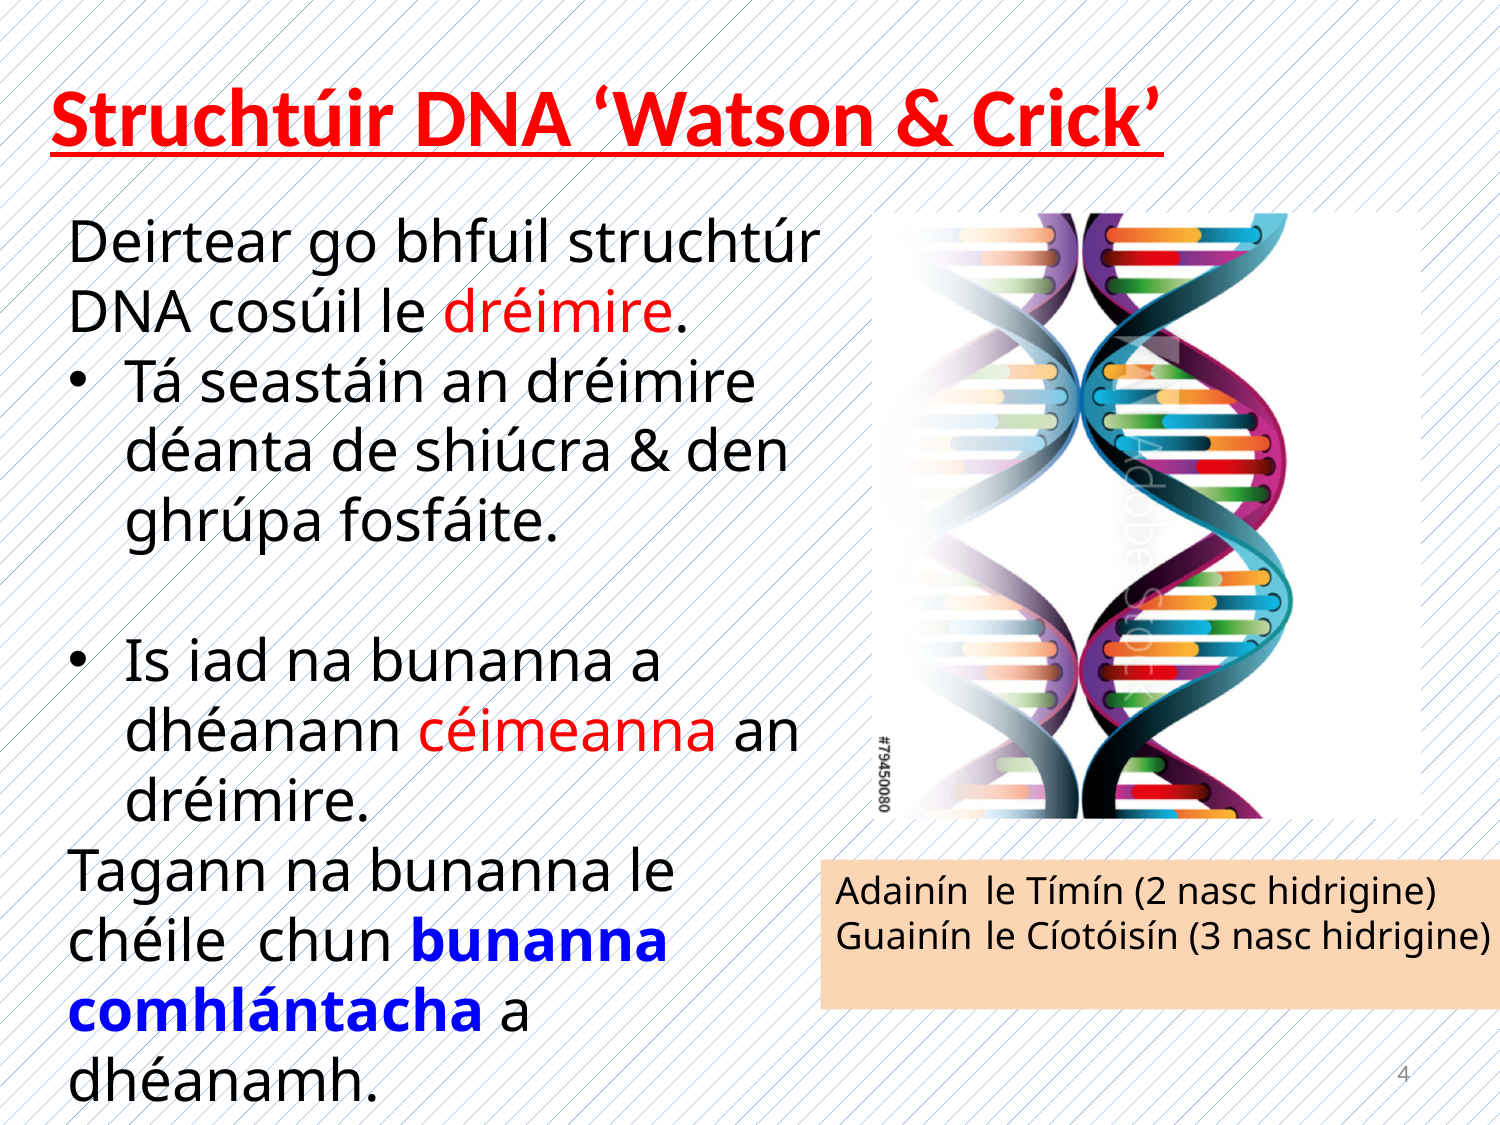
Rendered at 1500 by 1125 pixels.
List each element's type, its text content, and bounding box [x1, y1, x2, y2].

text_box Deirtear go bhfuil struchtúr DNA cosúil le dréimire. Tá seastáin an dréimire déanta de shiúcra & den ghrúpa fosfáite. Is iad na bunanna a dhéanann céimeanna an dréimire. Tagann na bunanna le chéile chun bunanna comhlántacha a dhéanamh. [53, 196, 848, 1121]
picture [843, 213, 1450, 819]
text_box Struchtúir DNA ‘Watson & Crick’ [35, 55, 1394, 171]
text_box Adainín le Tímín (2 nasc hidrigine) Guainín le Cíotóisín (3 nasc hidrigine) [820, 859, 1500, 1010]
slide_number 4 [1074, 1042, 1425, 1103]
